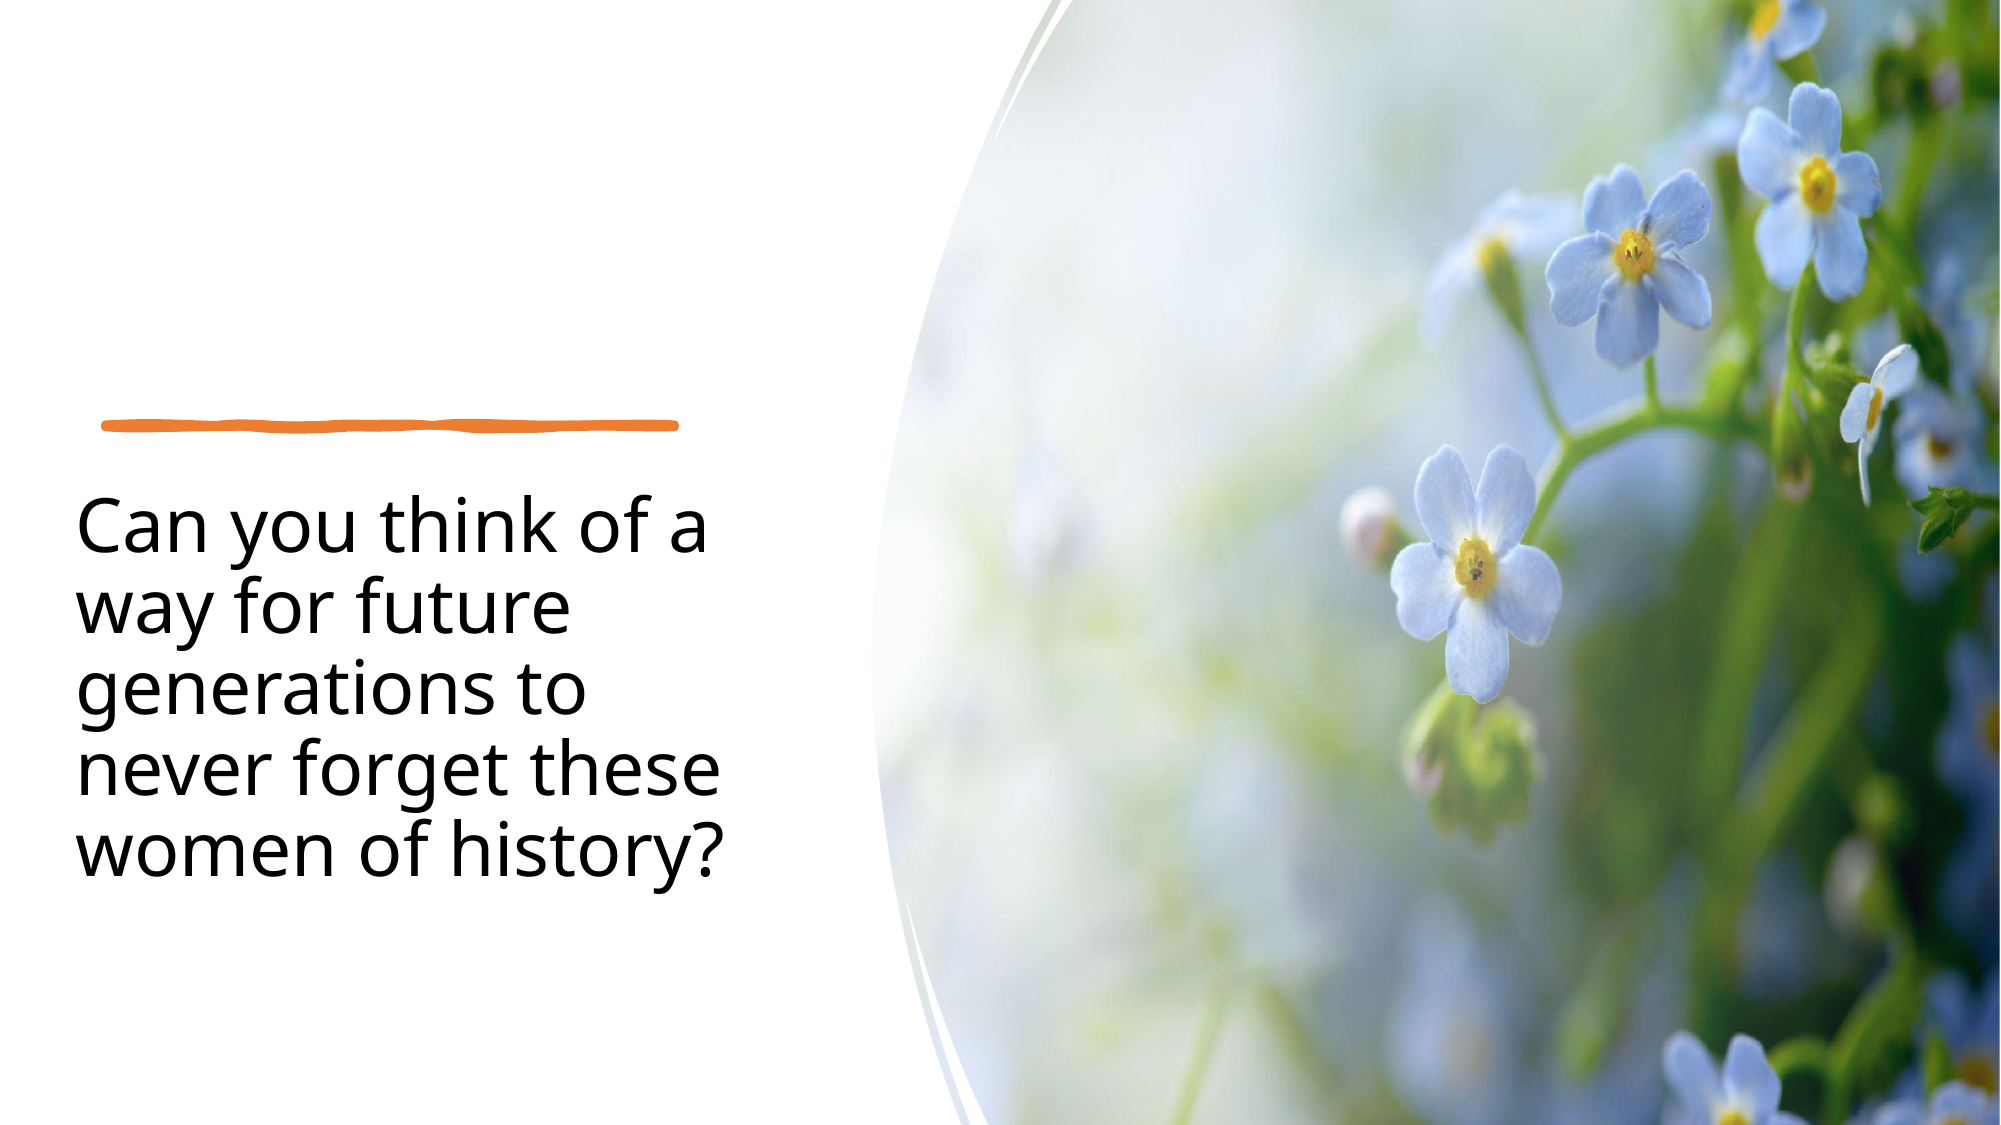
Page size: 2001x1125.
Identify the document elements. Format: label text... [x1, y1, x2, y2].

list Can you think of a way for future generations to never forget these women of history? [60, 480, 757, 1026]
text_box [104, 422, 675, 430]
text_box [0, 0, 868, 1125]
picture [871, 0, 2000, 1125]
